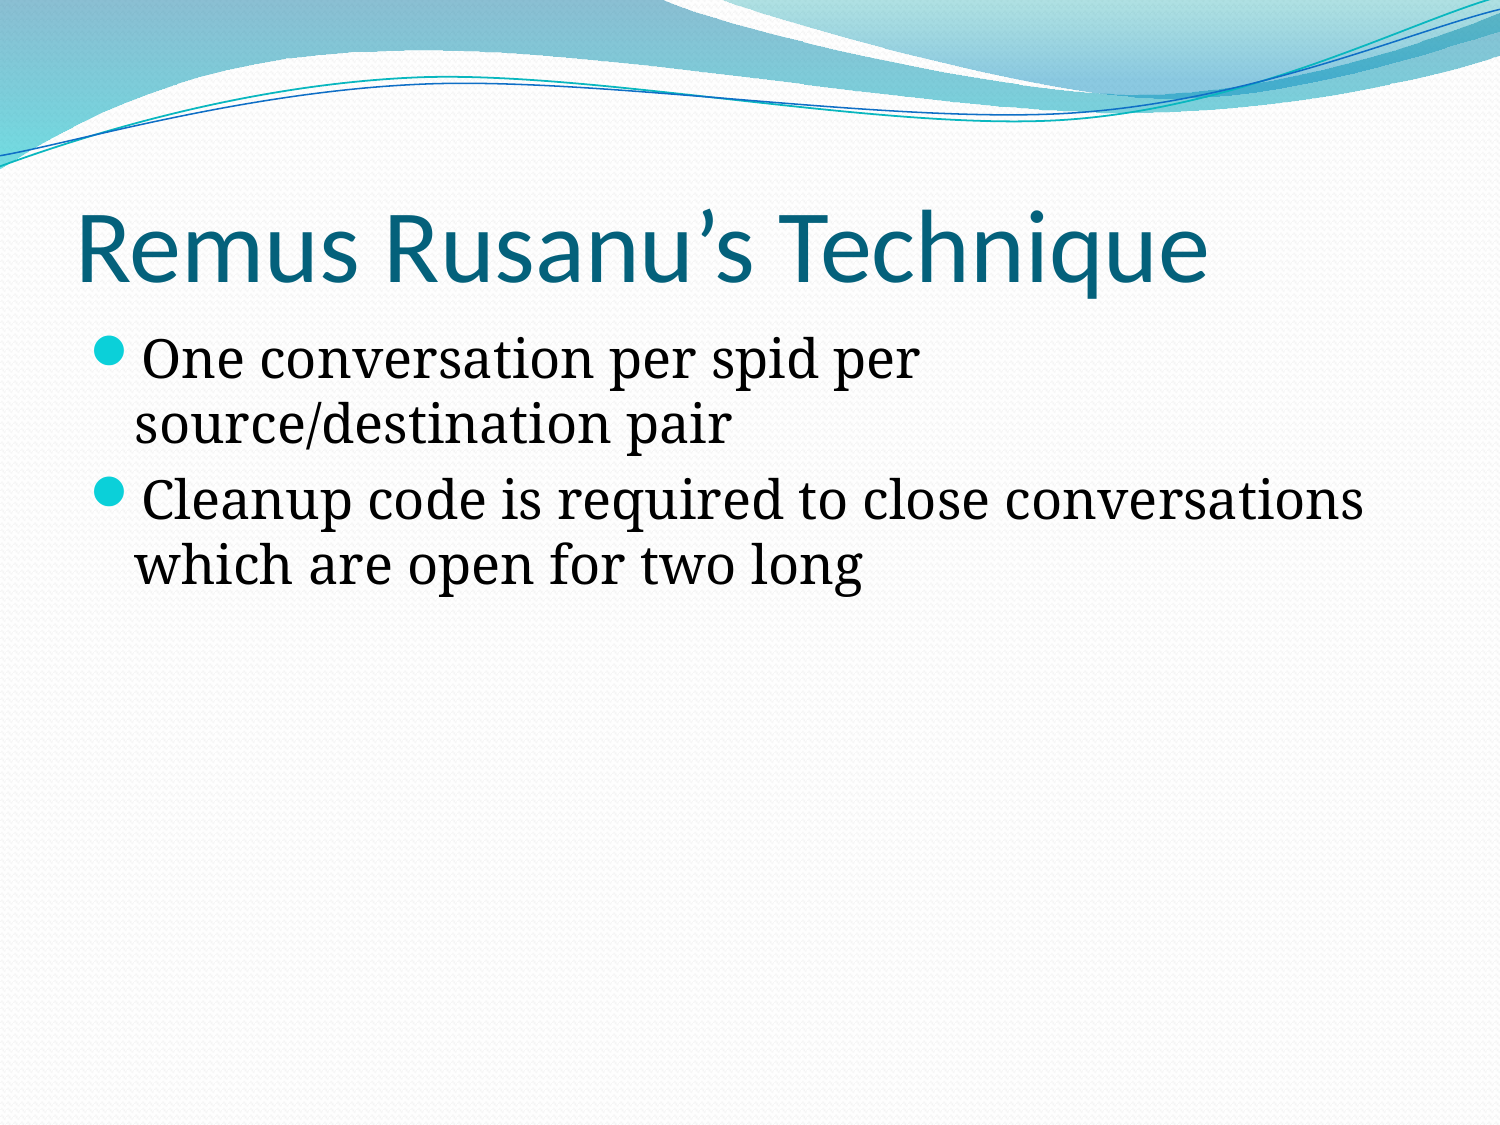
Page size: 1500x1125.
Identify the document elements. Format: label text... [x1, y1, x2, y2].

list One conversation per spid per source/destination pair Cleanup code is required to close conversations which are open for two long [75, 317, 1425, 1038]
title Remus Rusanu’s Technique [75, 115, 1425, 303]
